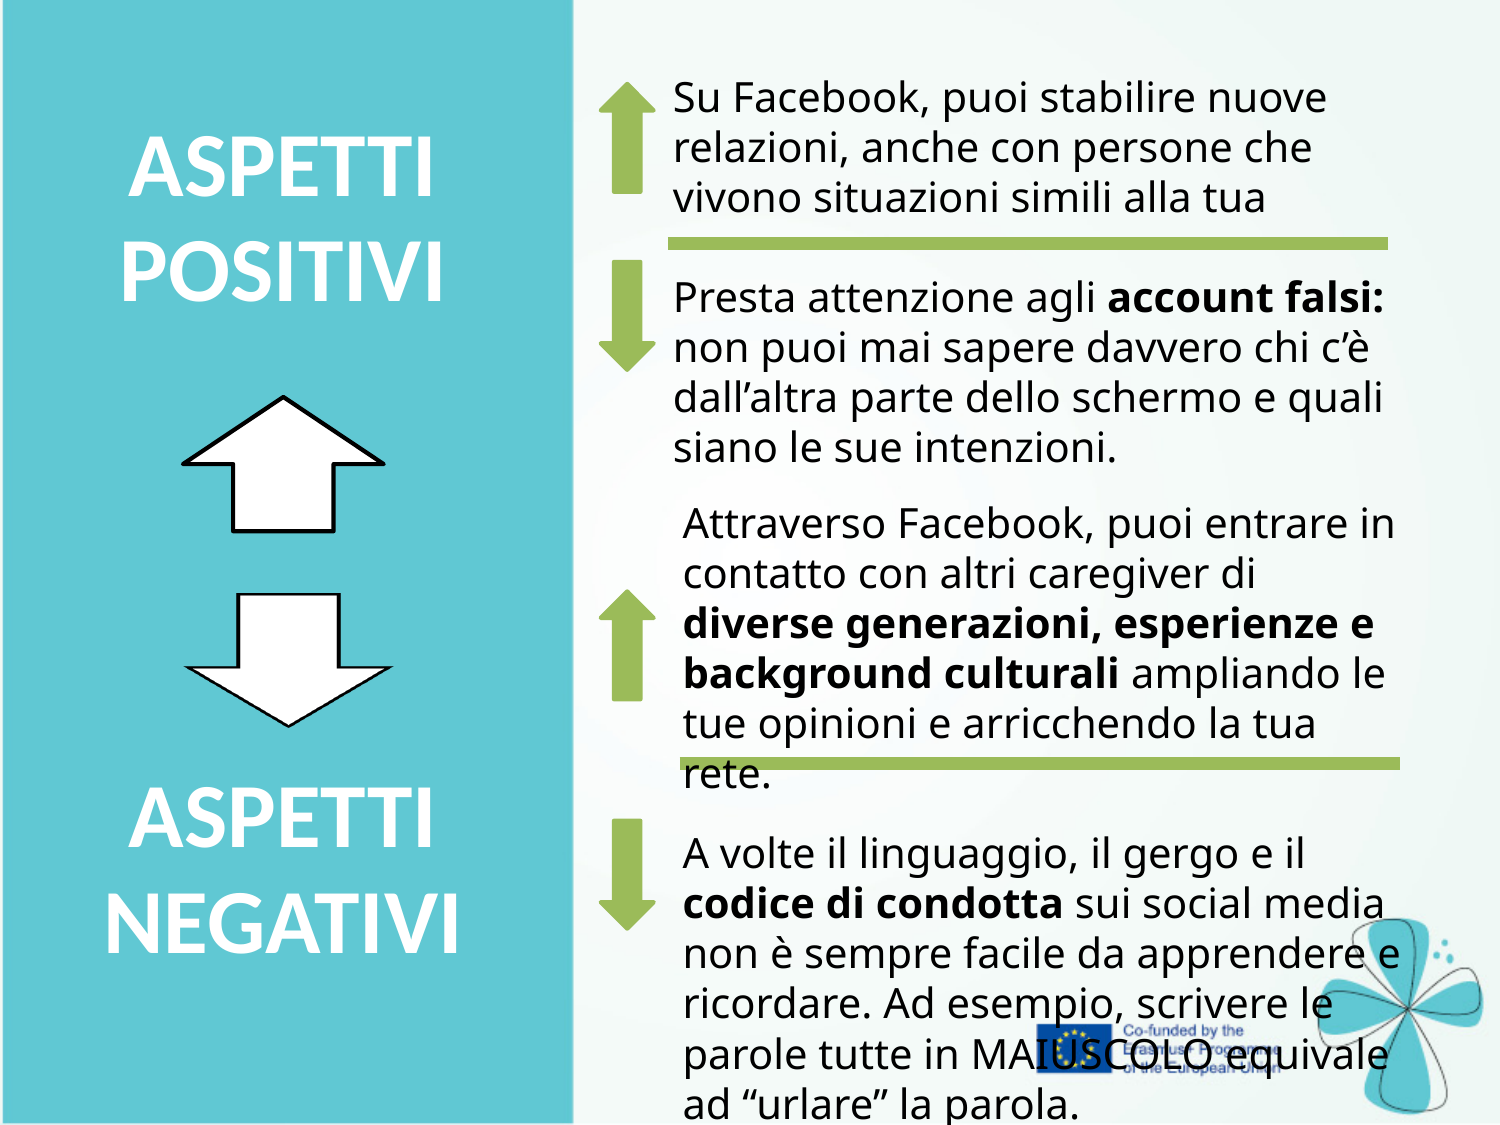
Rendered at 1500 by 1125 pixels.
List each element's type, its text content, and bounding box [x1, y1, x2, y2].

picture [0, 0, 1500, 1125]
text_box Attraverso Facebook, puoi entrare in contatto con altri caregiver di diverse generazioni, esperienze e background culturali ampliando le tue opinioni e arricchendo la tua rete. A volte il linguaggio, il gergo e il codice di condotta sui social media non è sempre facile da apprendere e ricordare. Ad esempio, scrivere le parole tutte in MAIUSCOLO equivale ad “urlare” la parola. [667, 489, 1418, 1125]
text_box [180, 395, 386, 534]
text_box Su Facebook, puoi stabilire nuove relazioni, anche con persone che vivono situazioni simili alla tua Presta attenzione agli account falsi: non puoi mai sapere davvero chi c’è dall’altra parte dello schermo e quali siano le sue intenzioni. [658, 63, 1463, 555]
text_box [598, 818, 656, 931]
table_header ASPETTI POSITIVI [52, 114, 515, 325]
text_box [598, 81, 656, 194]
text_box [598, 589, 656, 702]
text_box [598, 259, 656, 372]
table_header ASPETTI NEGATIVI [52, 765, 515, 1018]
